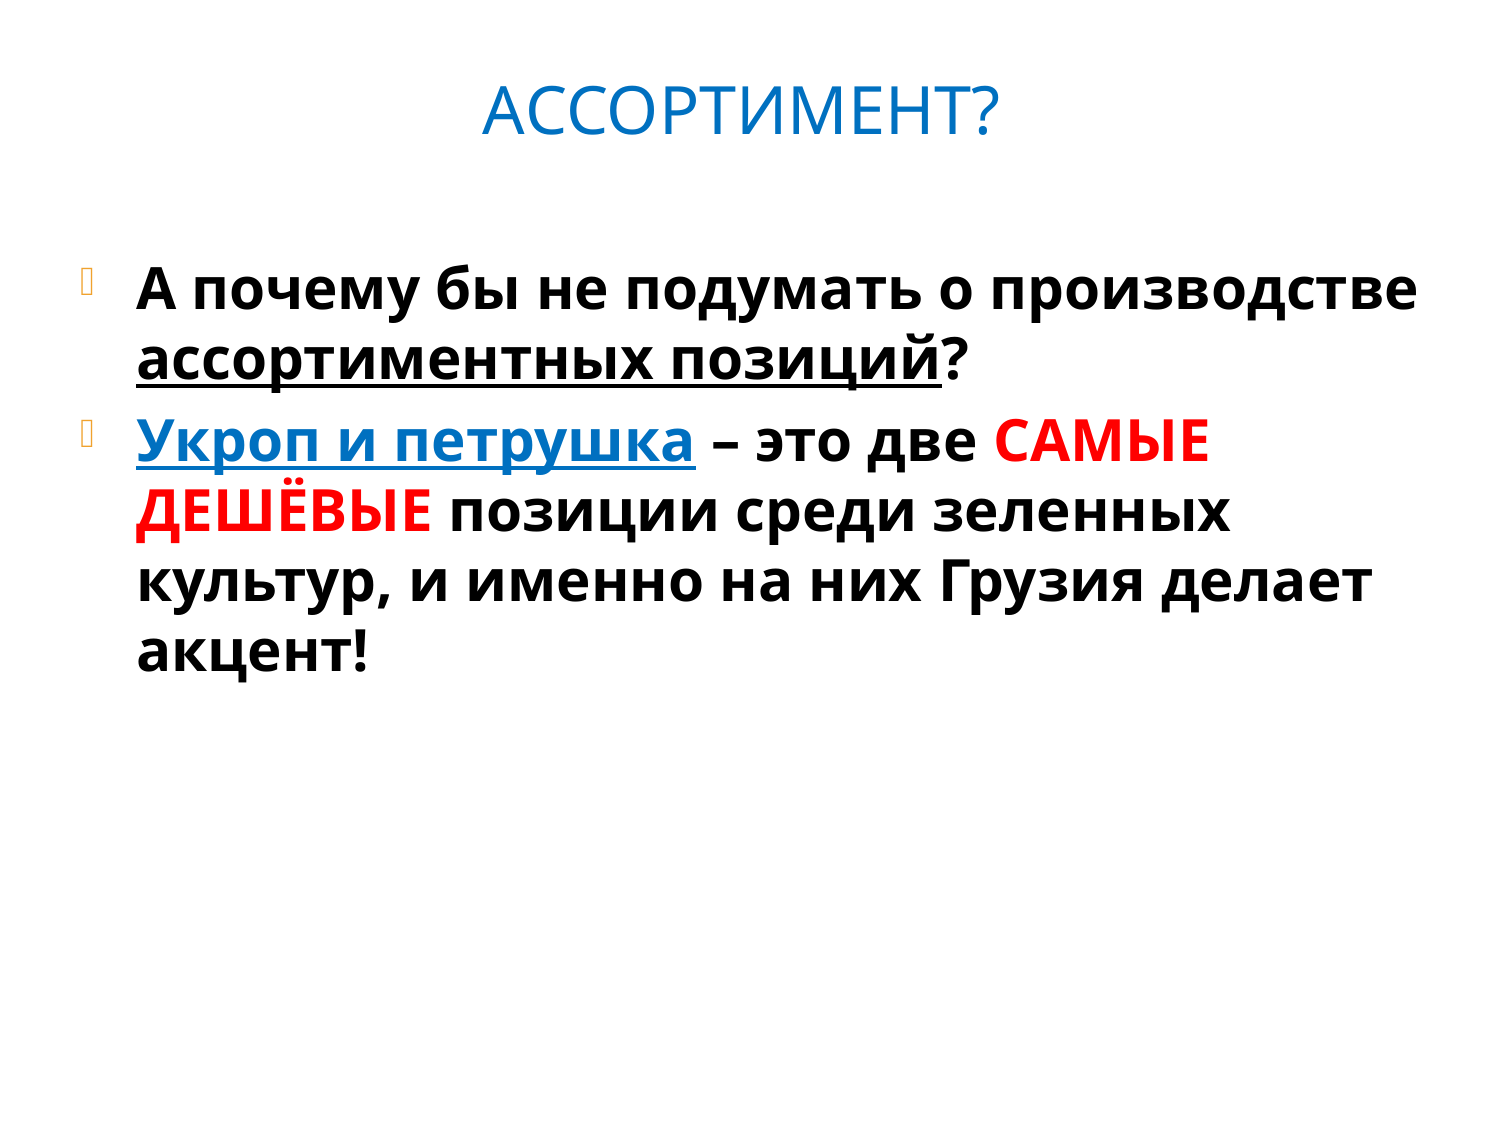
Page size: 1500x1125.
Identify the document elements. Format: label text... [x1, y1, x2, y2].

title Ассортимент? [29, 19, 1455, 197]
list А почему бы не подумать о производстве ассортиментных позиций? Укроп и петрушка – это две САМЫЕ ДЕШЁВЫЕ позиции среди зеленных культур, и именно на них Грузия делает акцент! [64, 243, 1490, 988]
